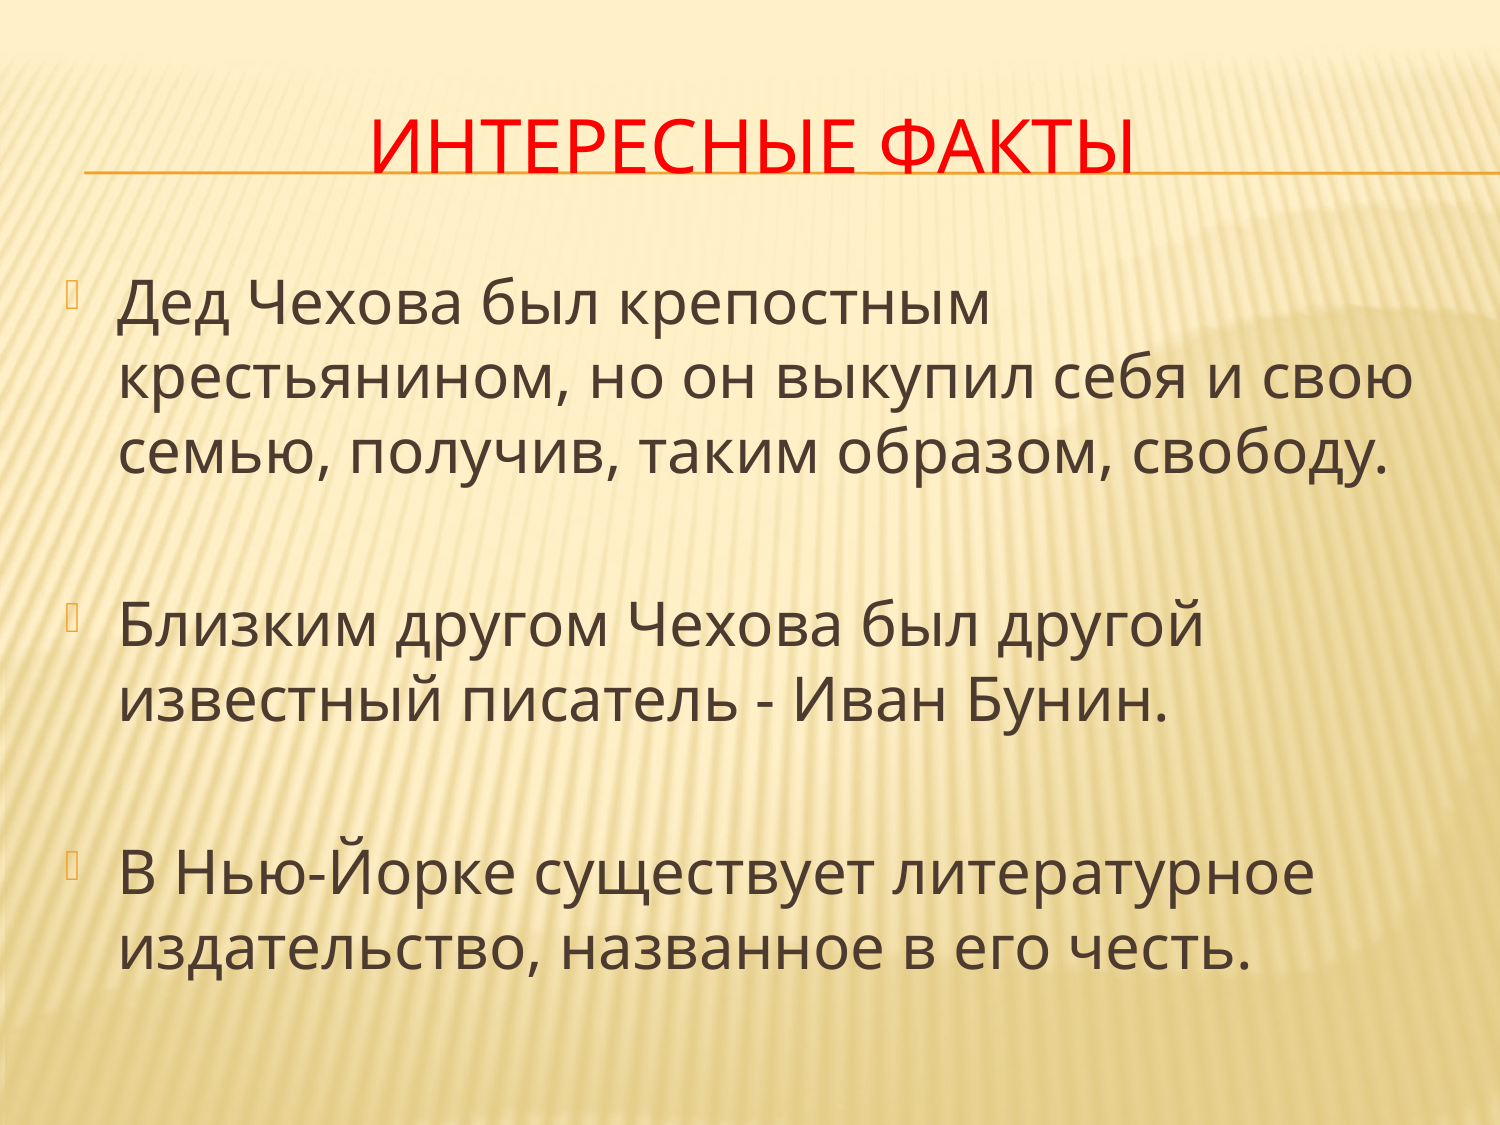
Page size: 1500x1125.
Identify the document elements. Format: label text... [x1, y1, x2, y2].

title Интересные факты [50, 75, 1475, 213]
list Дед Чехова был крепостным крестьянином, но он выкупил себя и свою семью, получив, таким образом, свободу. Близким другом Чехова был другой известный писатель - Иван Бунин. В Нью-Йорке существует литературное издательство, названное в его честь. [50, 254, 1475, 998]
